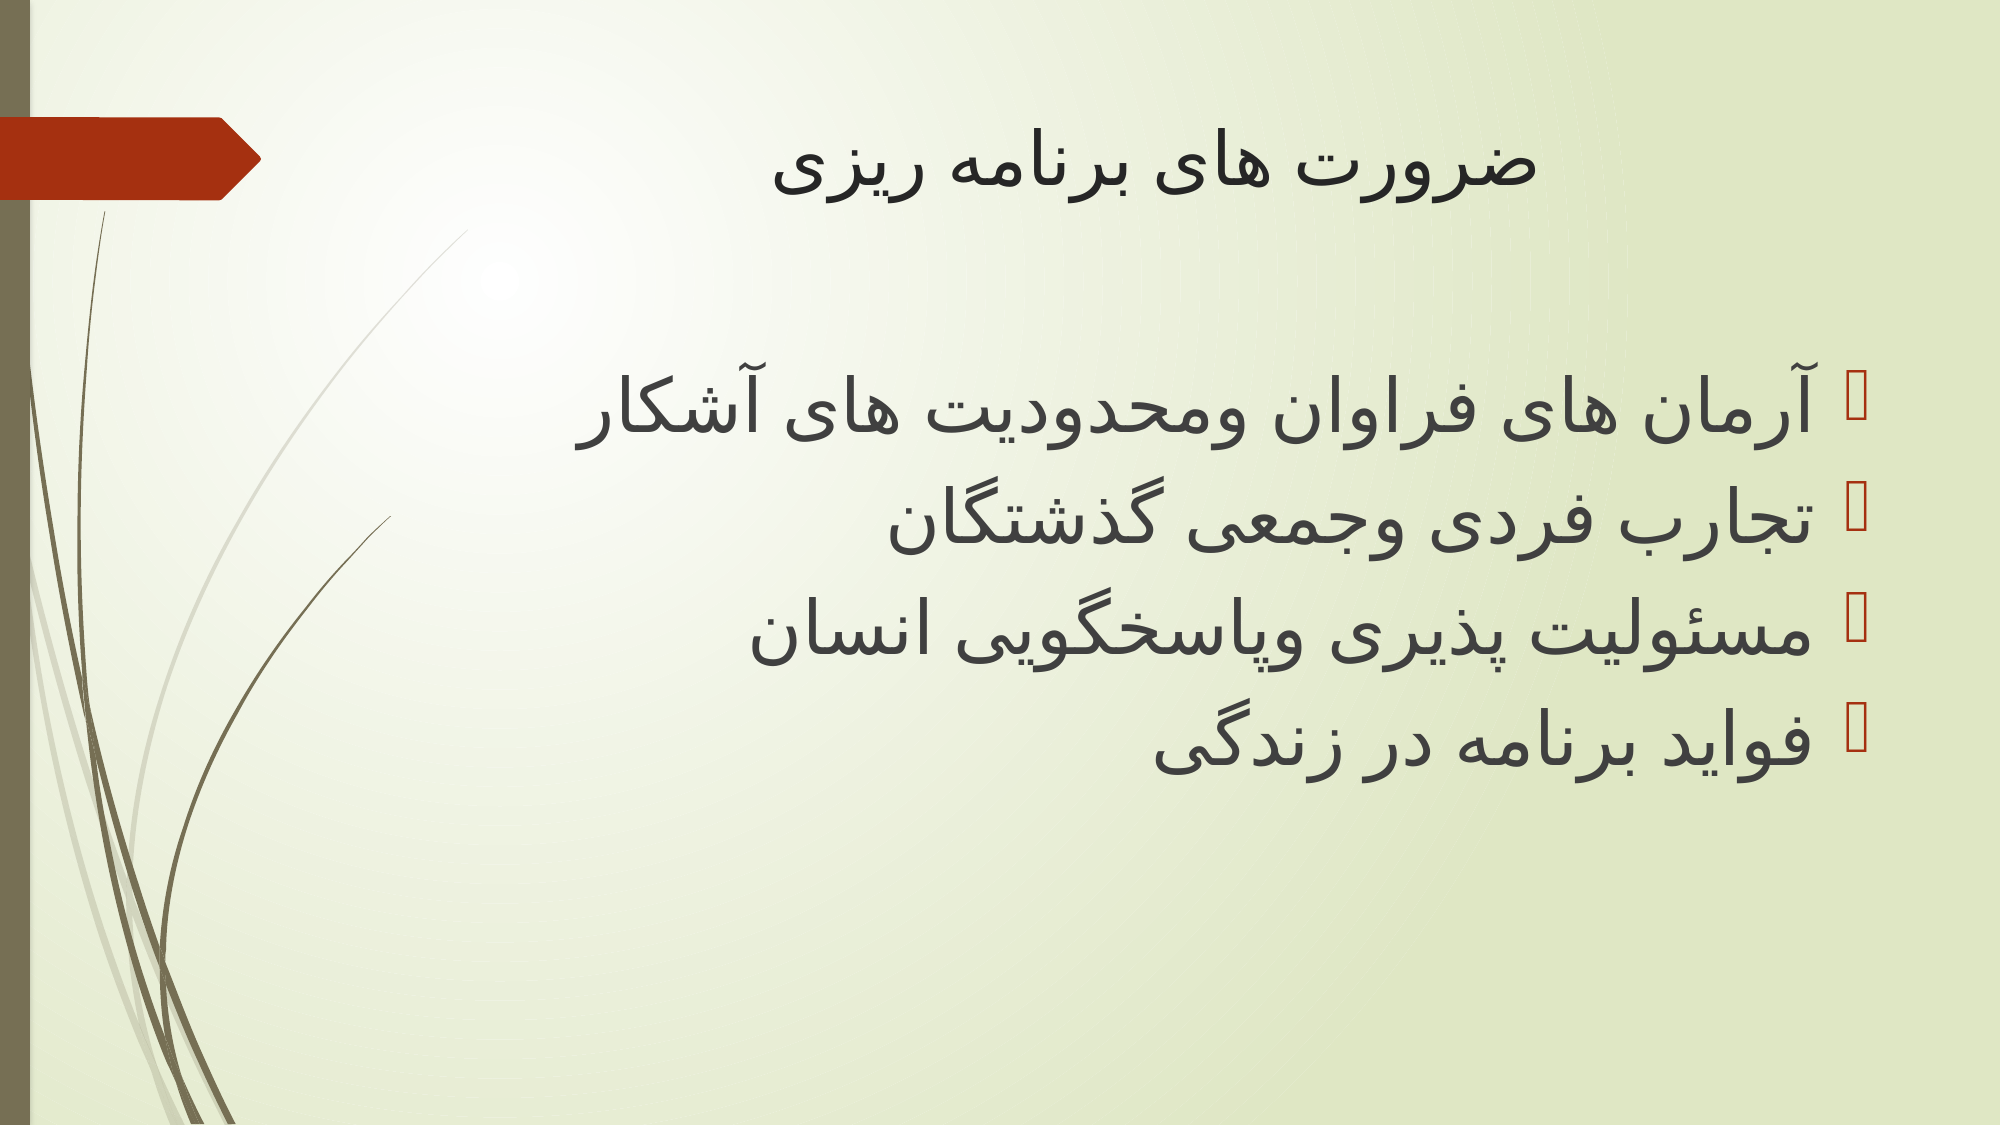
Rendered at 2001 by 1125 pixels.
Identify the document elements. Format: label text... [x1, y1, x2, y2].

list آرمان های فراوان ومحدودیت های آشکار تجارب فردی وجمعی گذشتگان مسئولیت پذیری وپاسخگویی انسان فواید برنامه در زندگی [424, 350, 1888, 970]
title ضرورت های برنامه ریزی [425, 102, 1888, 313]
